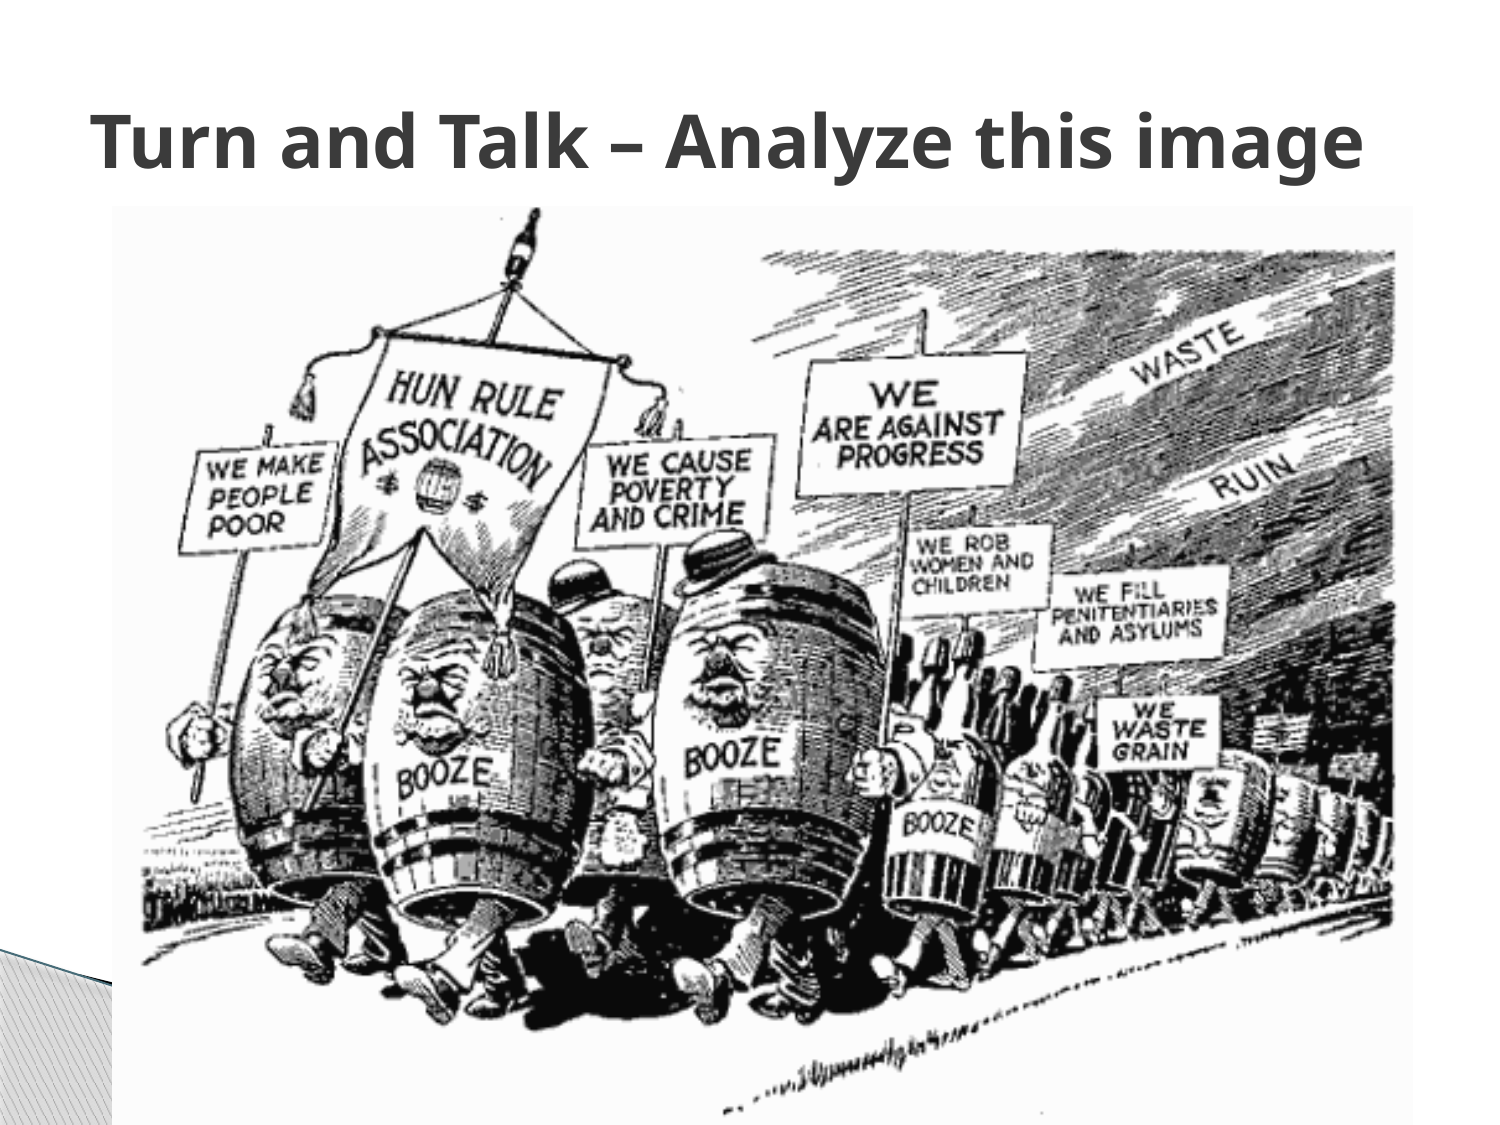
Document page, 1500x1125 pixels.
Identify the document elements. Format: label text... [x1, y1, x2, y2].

picture [112, 206, 1413, 1125]
title Turn and Talk – Analyze this image [75, 45, 1425, 233]
